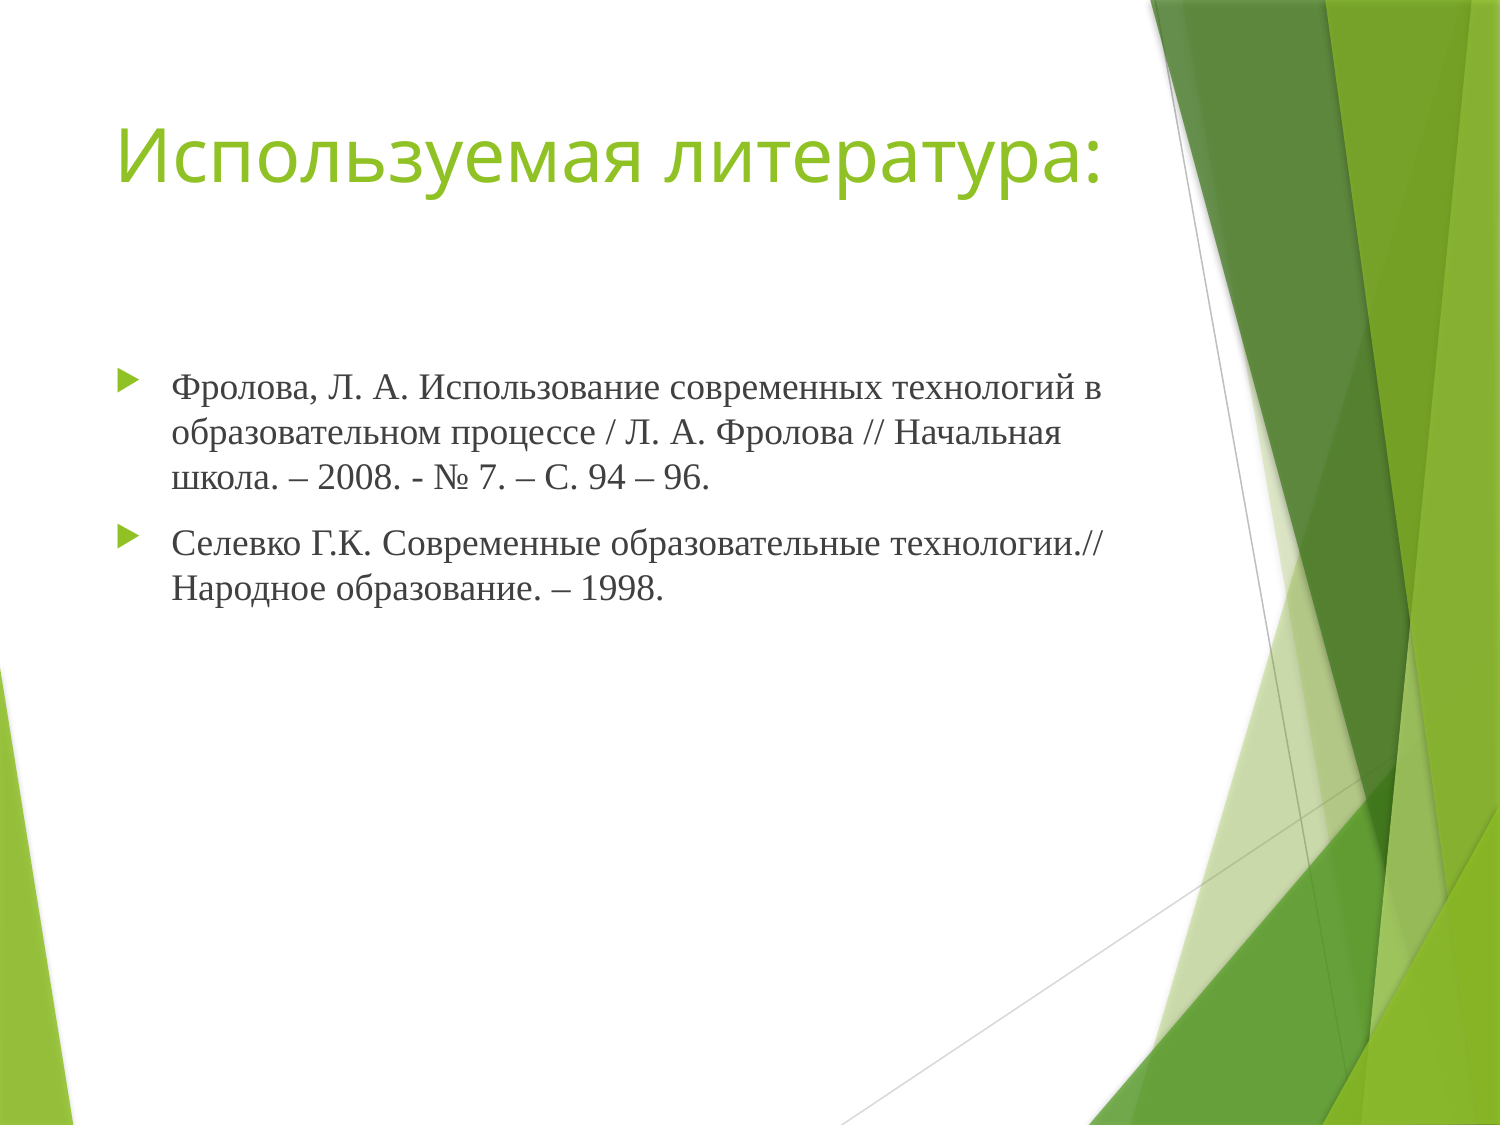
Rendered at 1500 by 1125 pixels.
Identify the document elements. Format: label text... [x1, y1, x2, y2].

title Используемая литература: [99, 99, 1142, 317]
list Фролова, Л. А. Использование современных технологий в образовательном процессе / Л. А. Фролова // Начальная школа. – 2008. - № 7. – С. 94 – 96. Селевко Г.К. Современные образовательные технологии.// Народное образование. – 1998. [99, 354, 1142, 992]
